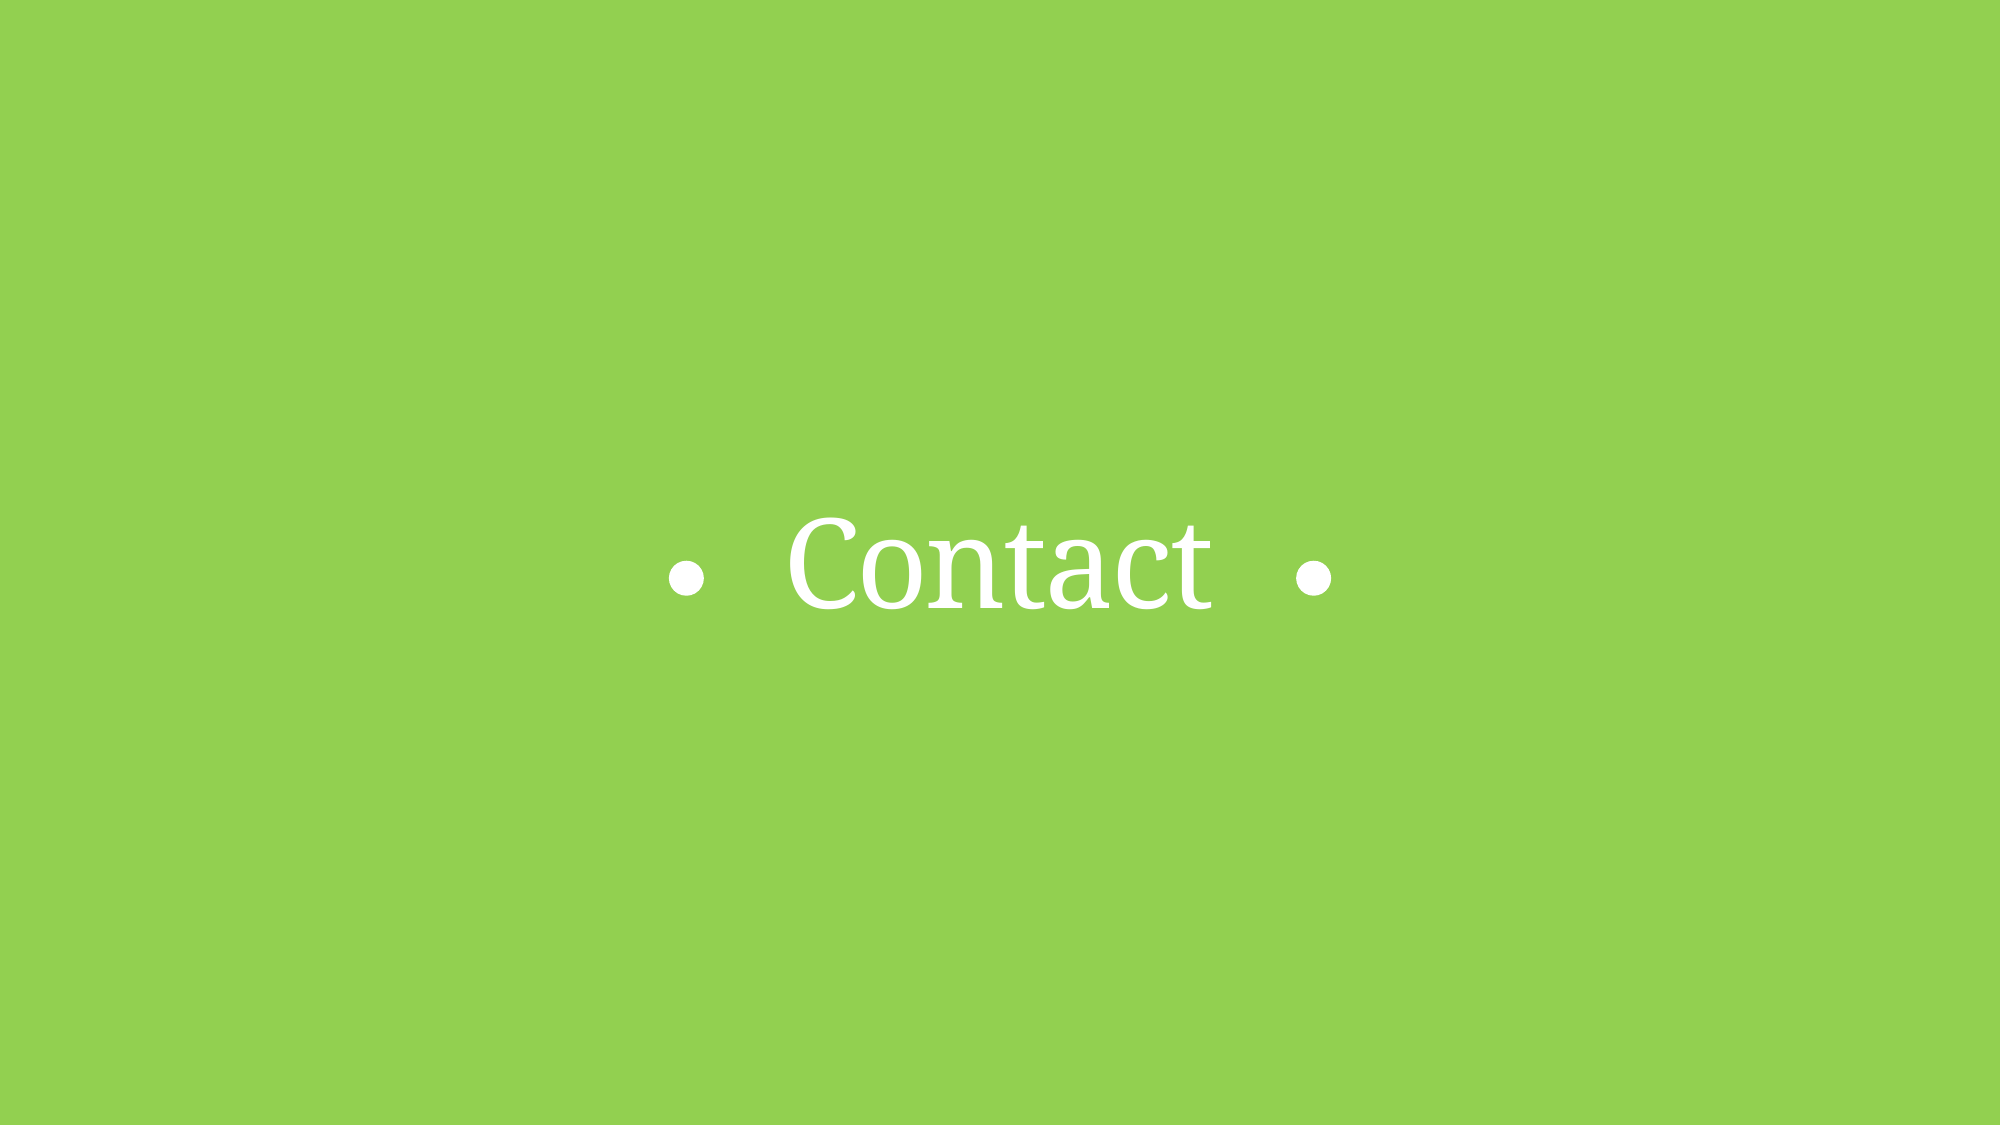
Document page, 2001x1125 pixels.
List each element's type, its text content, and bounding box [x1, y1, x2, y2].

list Contact [710, 492, 1288, 643]
